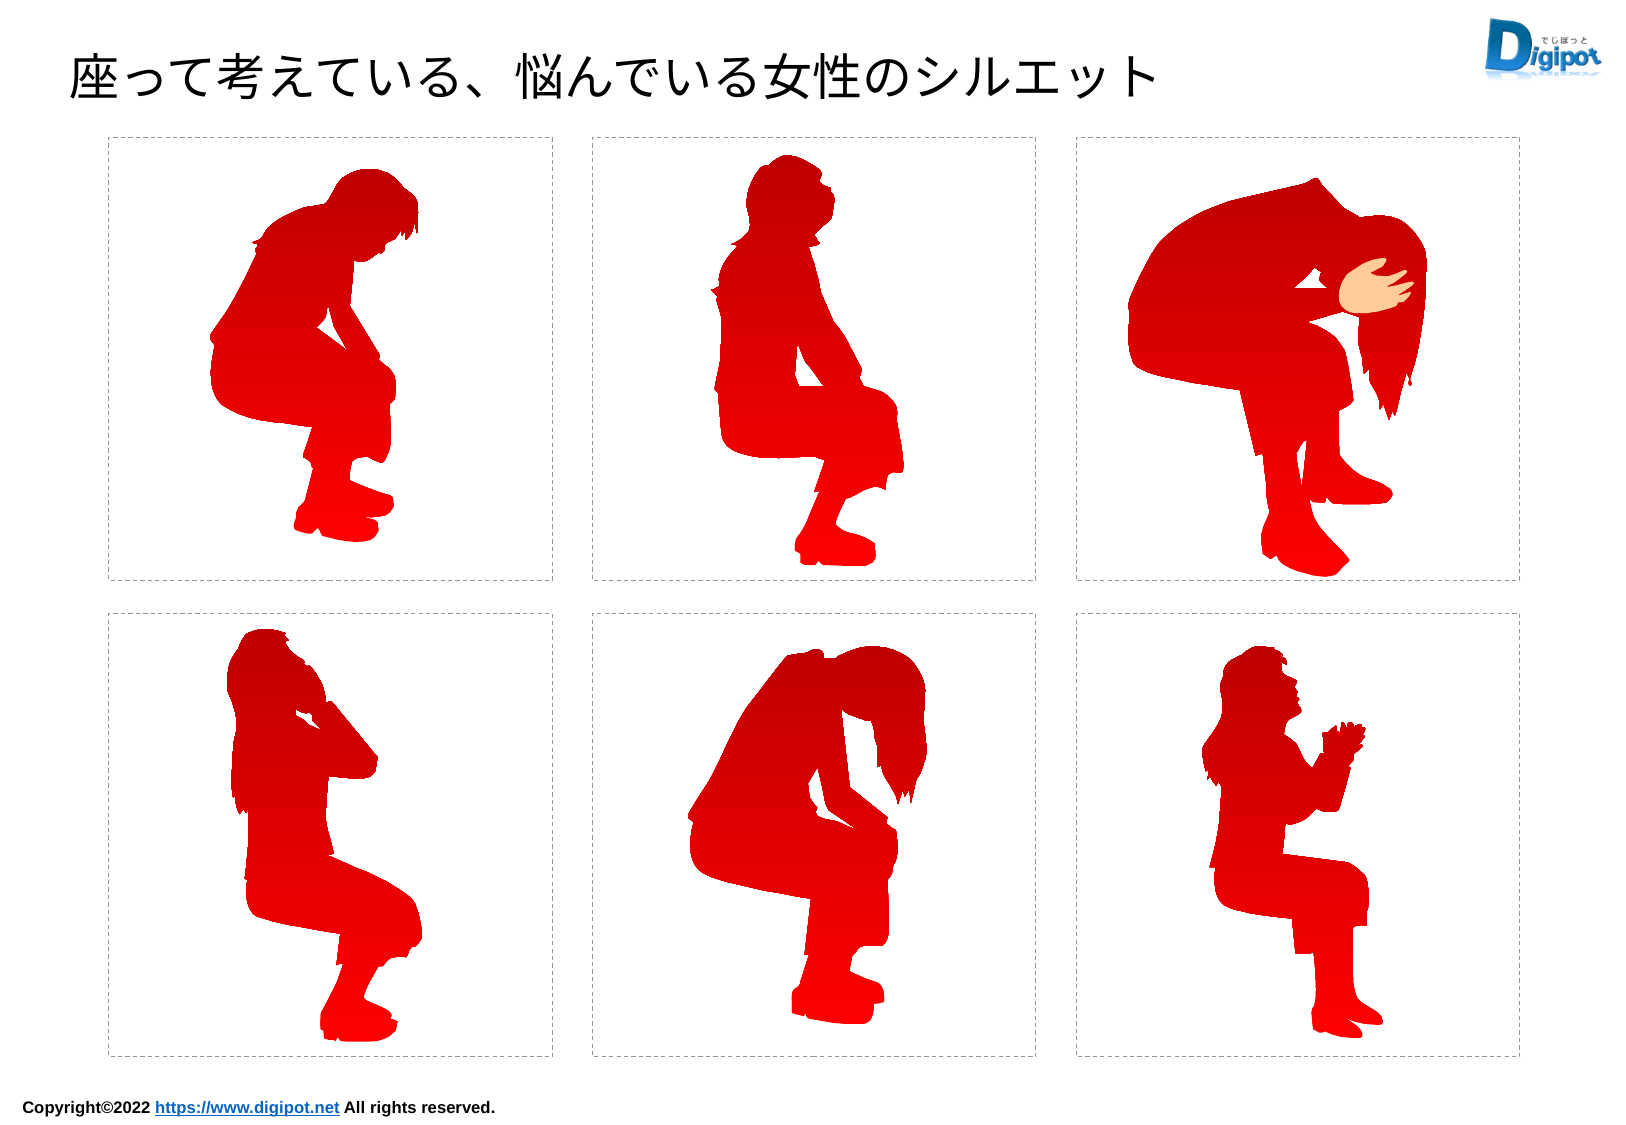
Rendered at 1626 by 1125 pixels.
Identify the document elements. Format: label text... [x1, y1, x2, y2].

picture [1485, 18, 1602, 82]
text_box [1128, 177, 1427, 577]
text_box [687, 646, 928, 1025]
text_box [710, 155, 904, 566]
text_box [209, 169, 419, 543]
text_box [227, 629, 423, 1042]
text_box 座って考えている、悩んでいる女性のシルエット [54, 38, 1177, 113]
text_box [1202, 646, 1384, 1039]
